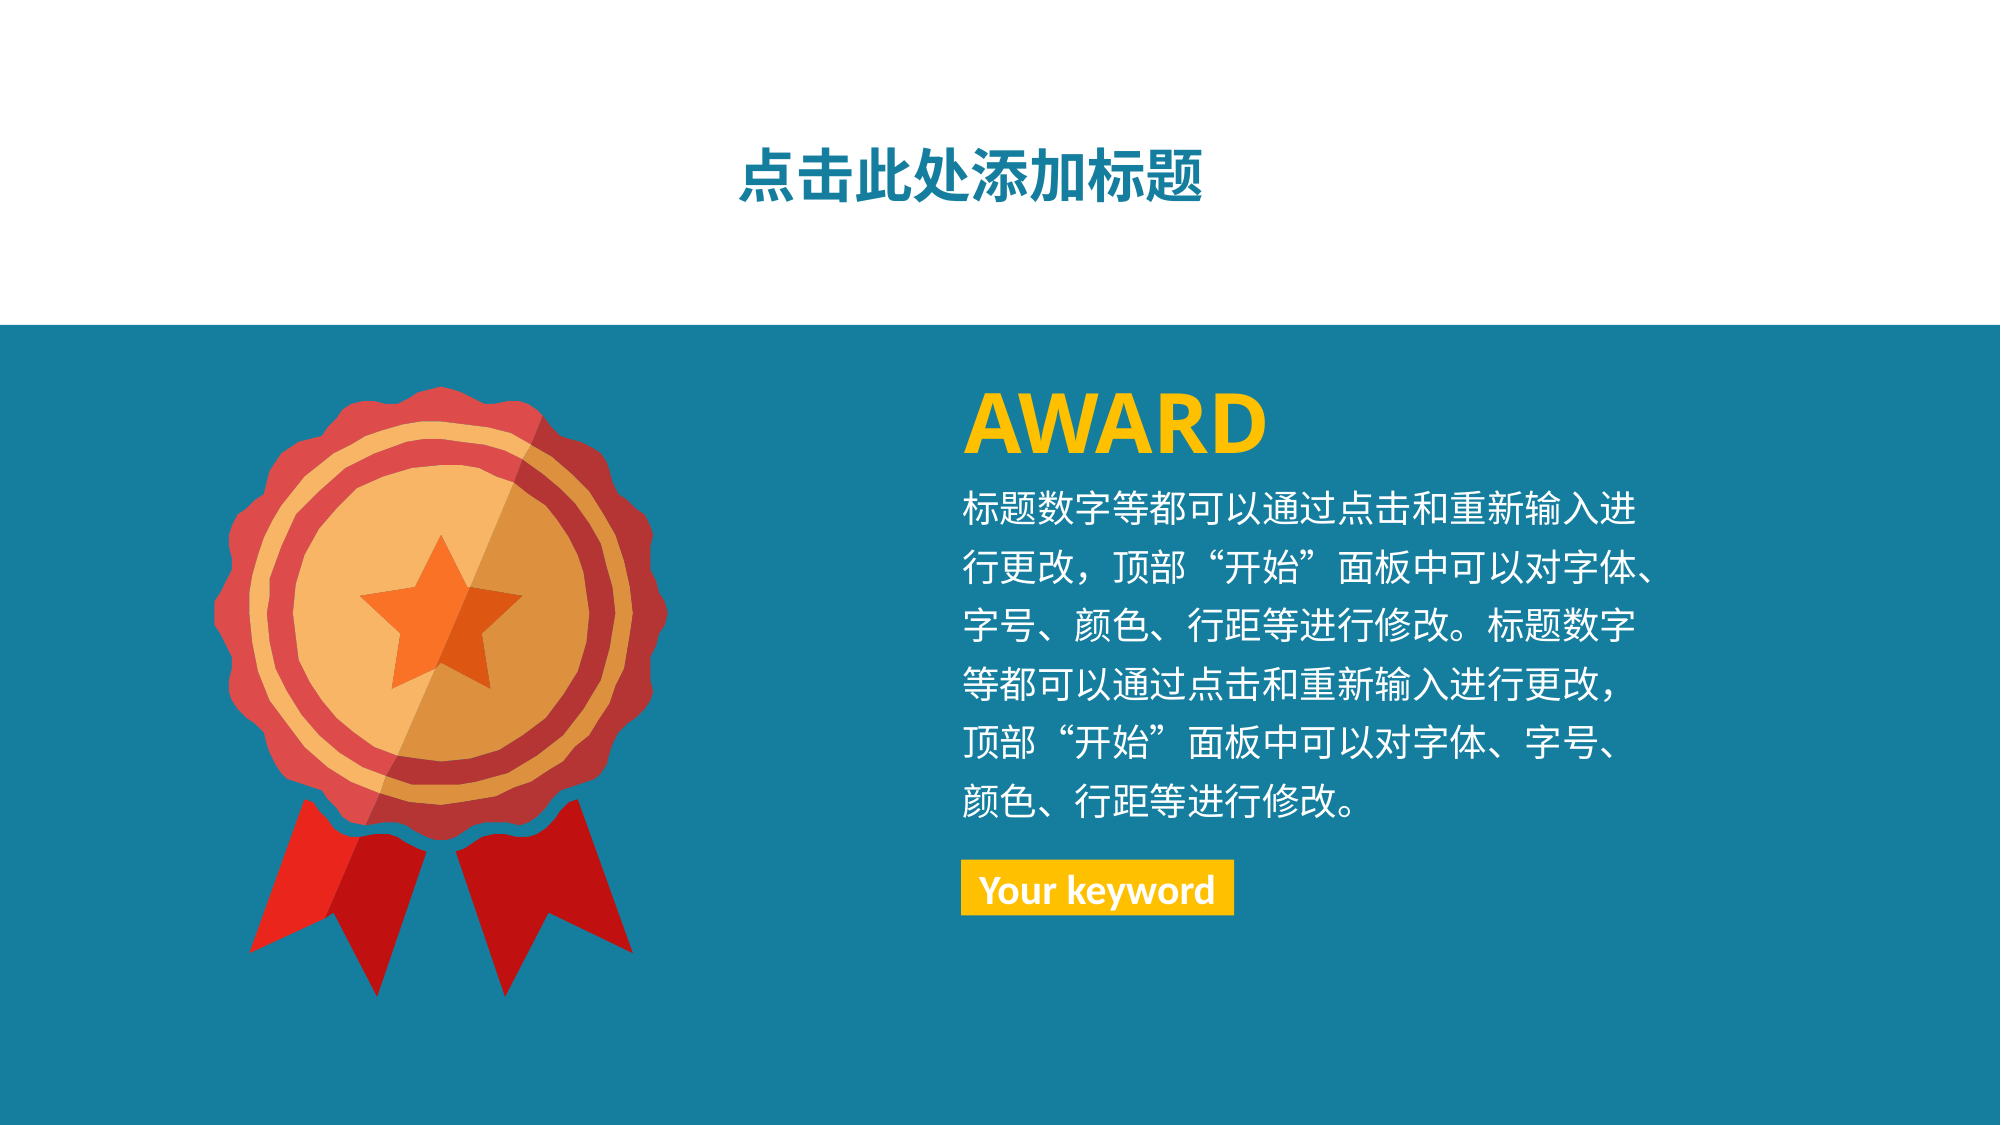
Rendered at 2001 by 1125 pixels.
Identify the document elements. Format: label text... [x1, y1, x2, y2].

text_box AWARD [949, 363, 1352, 464]
text_box Your keyword [960, 859, 1235, 916]
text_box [214, 386, 668, 997]
text_box [0, 324, 2000, 1125]
text_box 点击此处添加标题 [723, 132, 1239, 217]
text_box 标题数字等都可以通过点击和重新输入进行更改，顶部“开始”面板中可以对字体、字号、颜色、行距等进行修改。标题数字等都可以通过点击和重新输入进行更改，顶部“开始”面板中可以对字体、字号、颜色、行距等进行修改。 [947, 464, 1678, 830]
